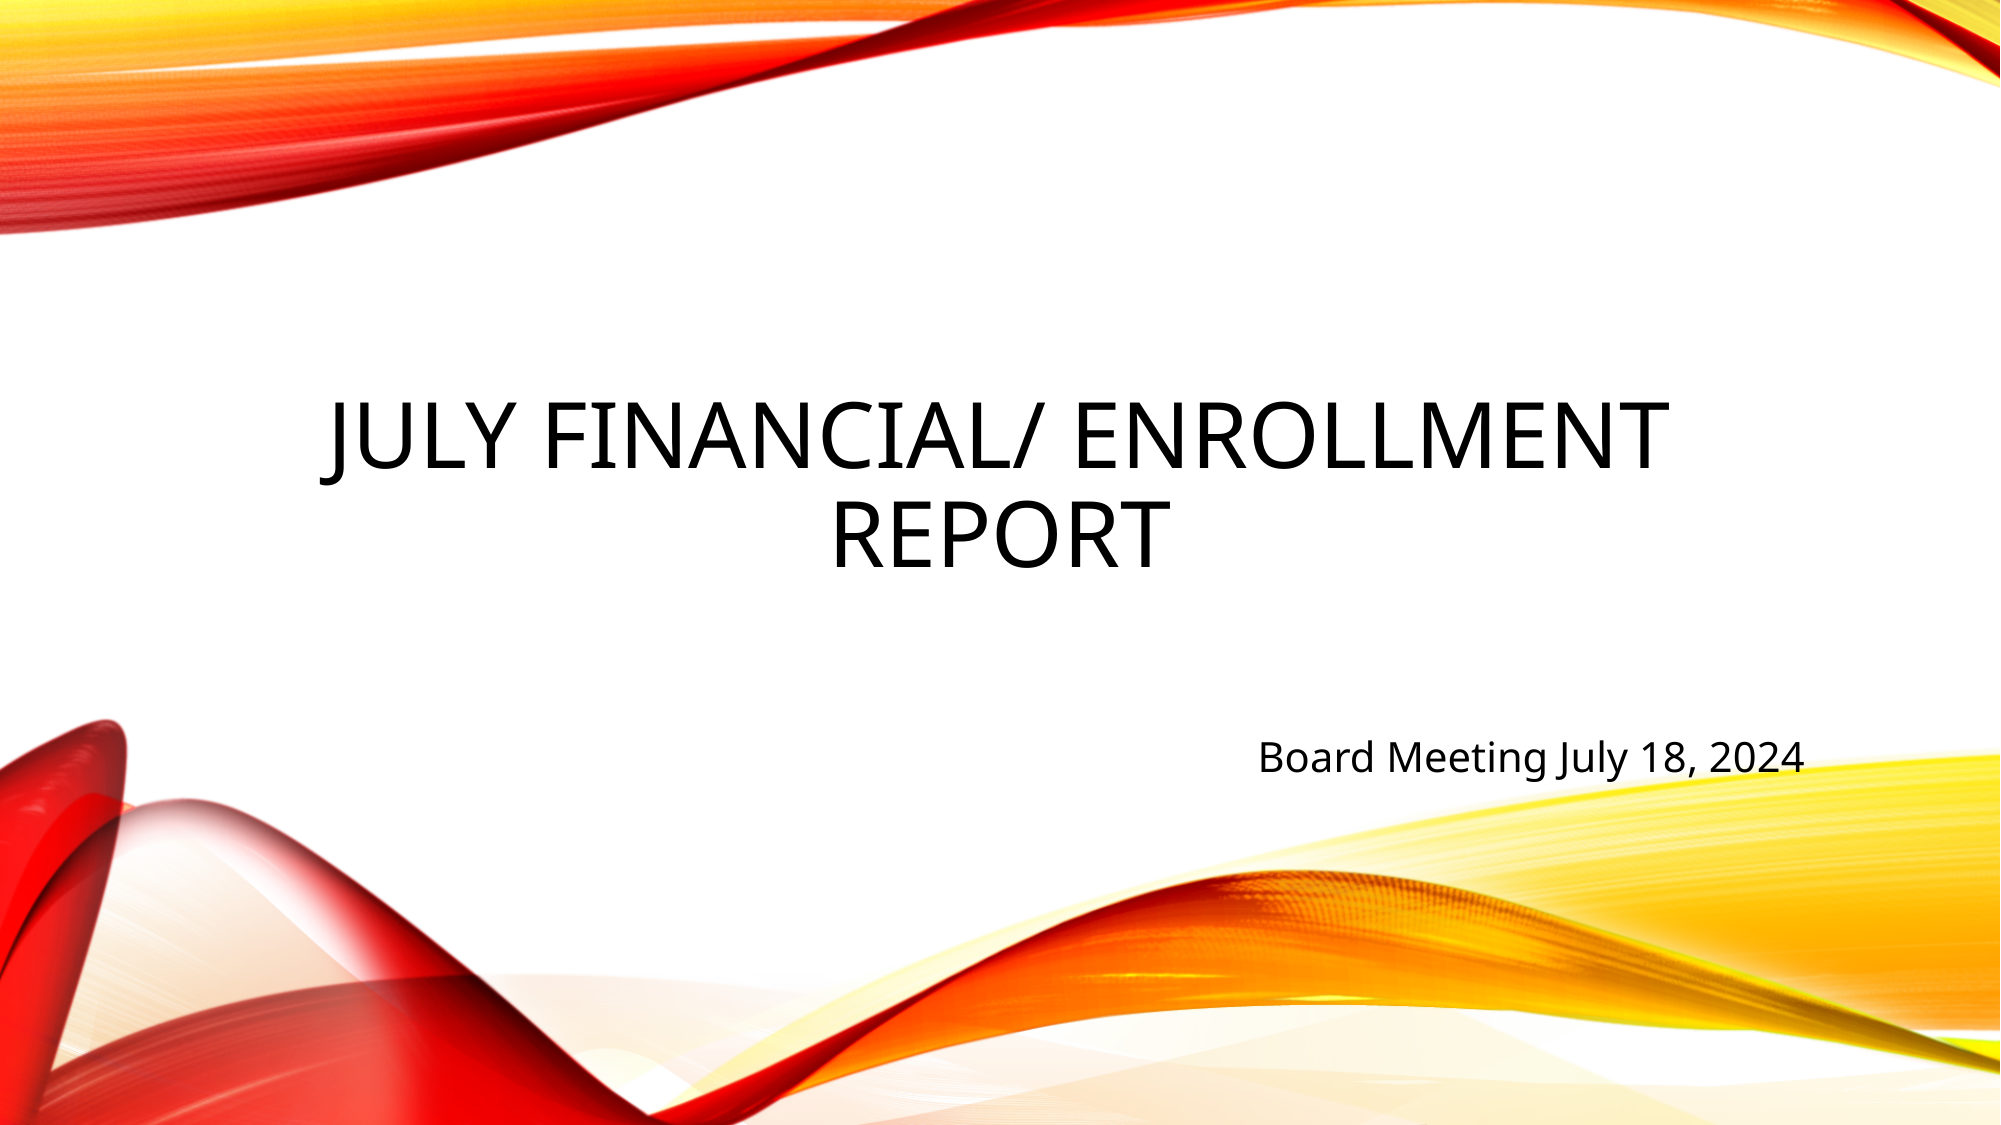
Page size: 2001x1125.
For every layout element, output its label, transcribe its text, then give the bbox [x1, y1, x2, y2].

subtitle Board Meeting July 18, 2024 [270, 728, 1821, 842]
title JULY FINANCIAL/ ENROLLMENT REPORT [225, 295, 1775, 596]
picture [0, 0, 2000, 237]
picture [0, 717, 2000, 1125]
